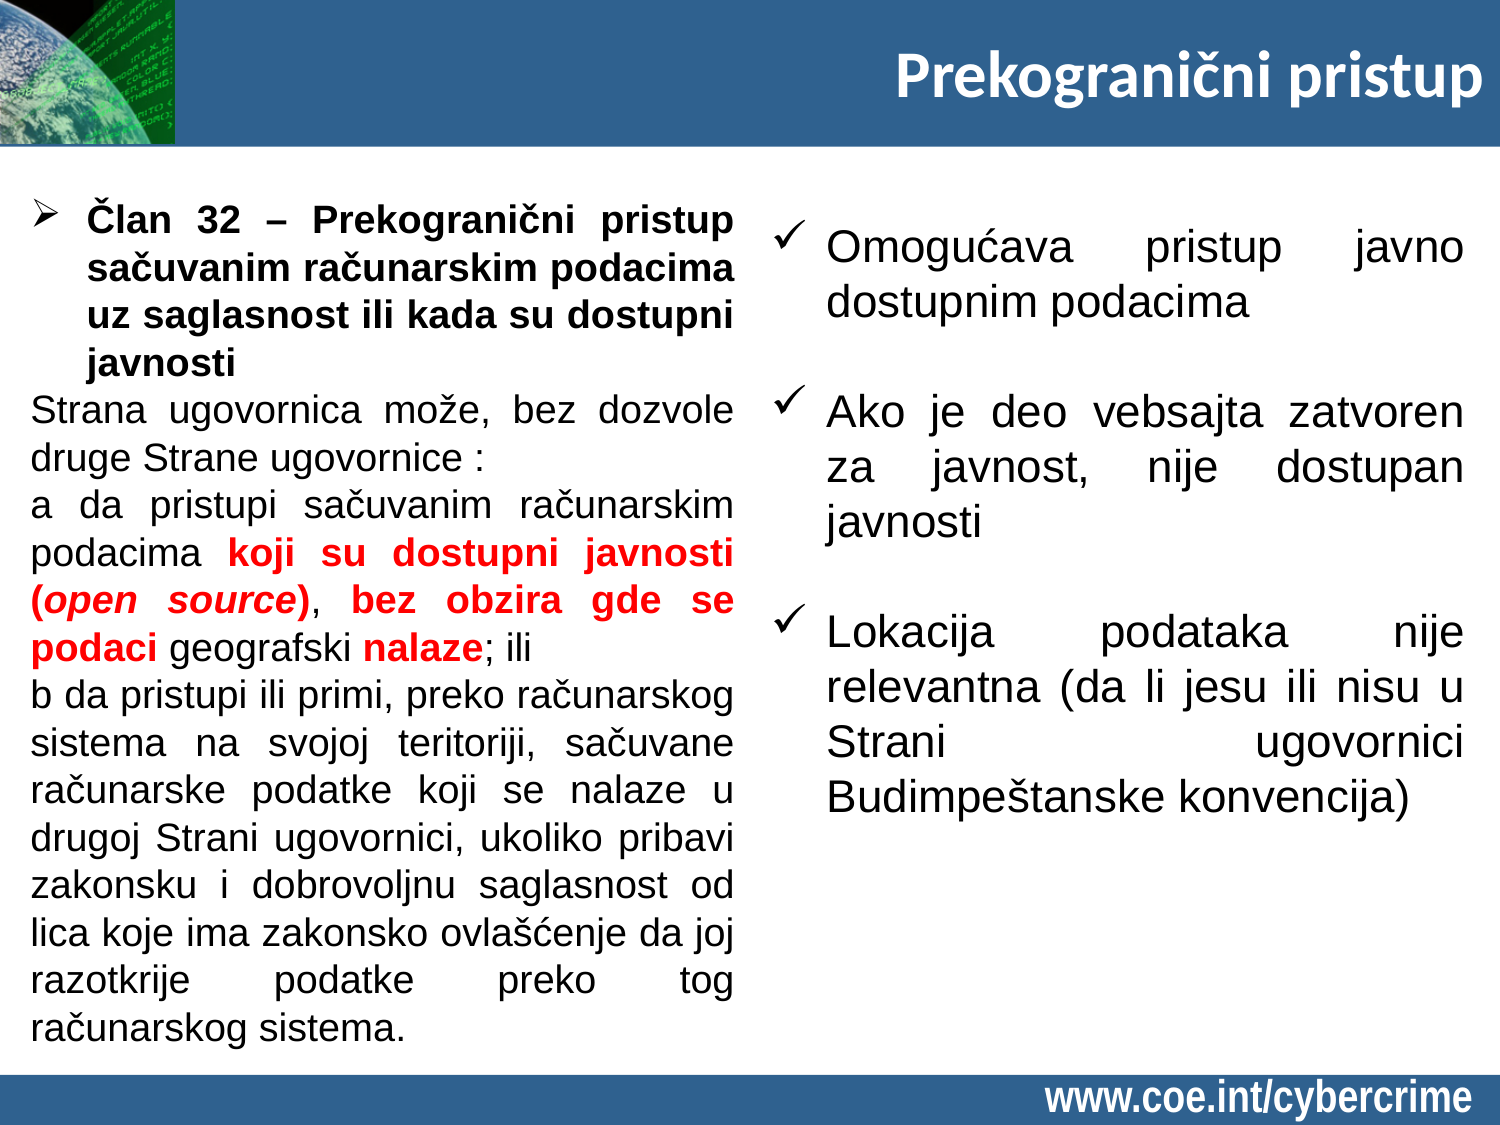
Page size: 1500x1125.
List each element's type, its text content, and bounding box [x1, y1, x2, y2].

picture [0, 0, 175, 144]
text_box Omogućava pristup javno dostupnim podacima Ako je deo vebsajta zatvoren za javnost, nije dostupan javnosti Lokacija podataka nije relevantna (da li jesu ili nisu u Strani ugovornici Budimpeštanske konvencija) [755, 209, 1480, 829]
text_box Prekogranični pristup [177, 0, 1500, 149]
text_box Član 32 – Prekogranični pristup sačuvanim računarskim podacima uz saglasnost ili kada su dostupni javnosti Strana ugovornica može, bez dozvole druge Strane ugovornice : a da pristupi sačuvanim računarskim podacima koji su dostupni javnosti (open source), bez obzira gde se podaci geografski nalaze; ili b da pristupi ili primi, preko računarskog sistema na svojoj teritoriji, sačuvane računarske podatke koji se nalaze u drugoj Strani ugovornici, ukoliko pribavi zakonsku i dobrovoljnu saglasnost od lica koje ima zakonsko ovlašćenje da joj razotkrije podatke preko tog računarskog sistema. [15, 186, 750, 1057]
text_box [0, 1073, 1030, 1125]
text_box www.coe.int/cybercrime [1030, 1059, 1500, 1125]
